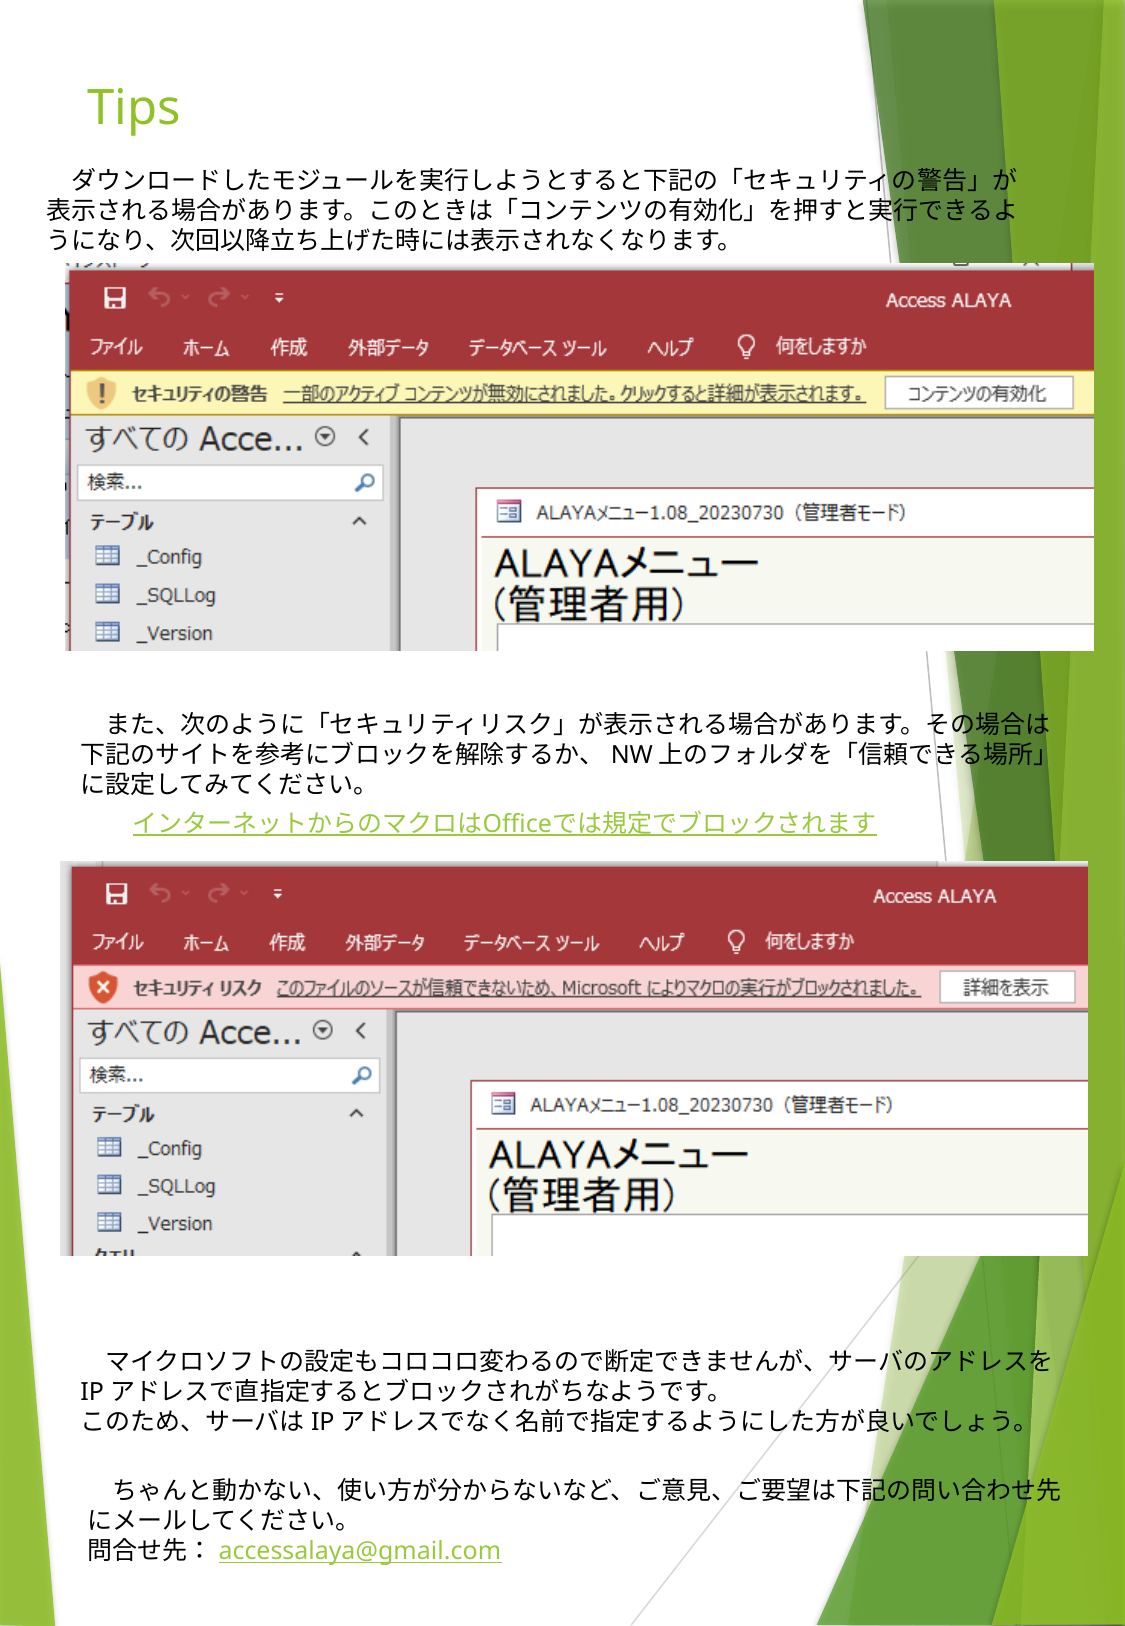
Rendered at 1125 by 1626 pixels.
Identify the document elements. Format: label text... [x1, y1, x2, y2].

title Tips [72, 67, 866, 143]
picture [65, 262, 1094, 651]
text_box ちゃんと動かない、使い方が分からないなど、ご意見、ご要望は下記の問い合わせ先にメールしてください。 問合せ先：accessalaya@gmail.com [72, 1467, 1095, 1577]
text_box マイクロソフトの設定もコロコロ変わるので断定できませんが、サーバのアドレスをIPアドレスで直指定するとブロックされがちなようです。 このため、サーバはIPアドレスでなく名前で指定するようにした方が良いでしょう。 [65, 1338, 1088, 1443]
text_box また、次のように「セキュリティリスク」が表示される場合があります。その場合は下記のサイトを参考にブロックを解除するか、NW上のフォルダを「信頼できる場所」に設定してみてください。 [65, 701, 1088, 806]
text_box インターネットからのマクロはOfficeでは規定でブロックされます [117, 799, 892, 851]
picture [59, 861, 1089, 1257]
text_box ダウンロードしたモジュールを実行しようとすると下記の「セキュリティの警告」が表示される場合があります。このときは「コンテンツの有効化」を押すと実行できるようになり、次回以降立ち上げた時には表示されなくなります。 [31, 157, 1054, 262]
